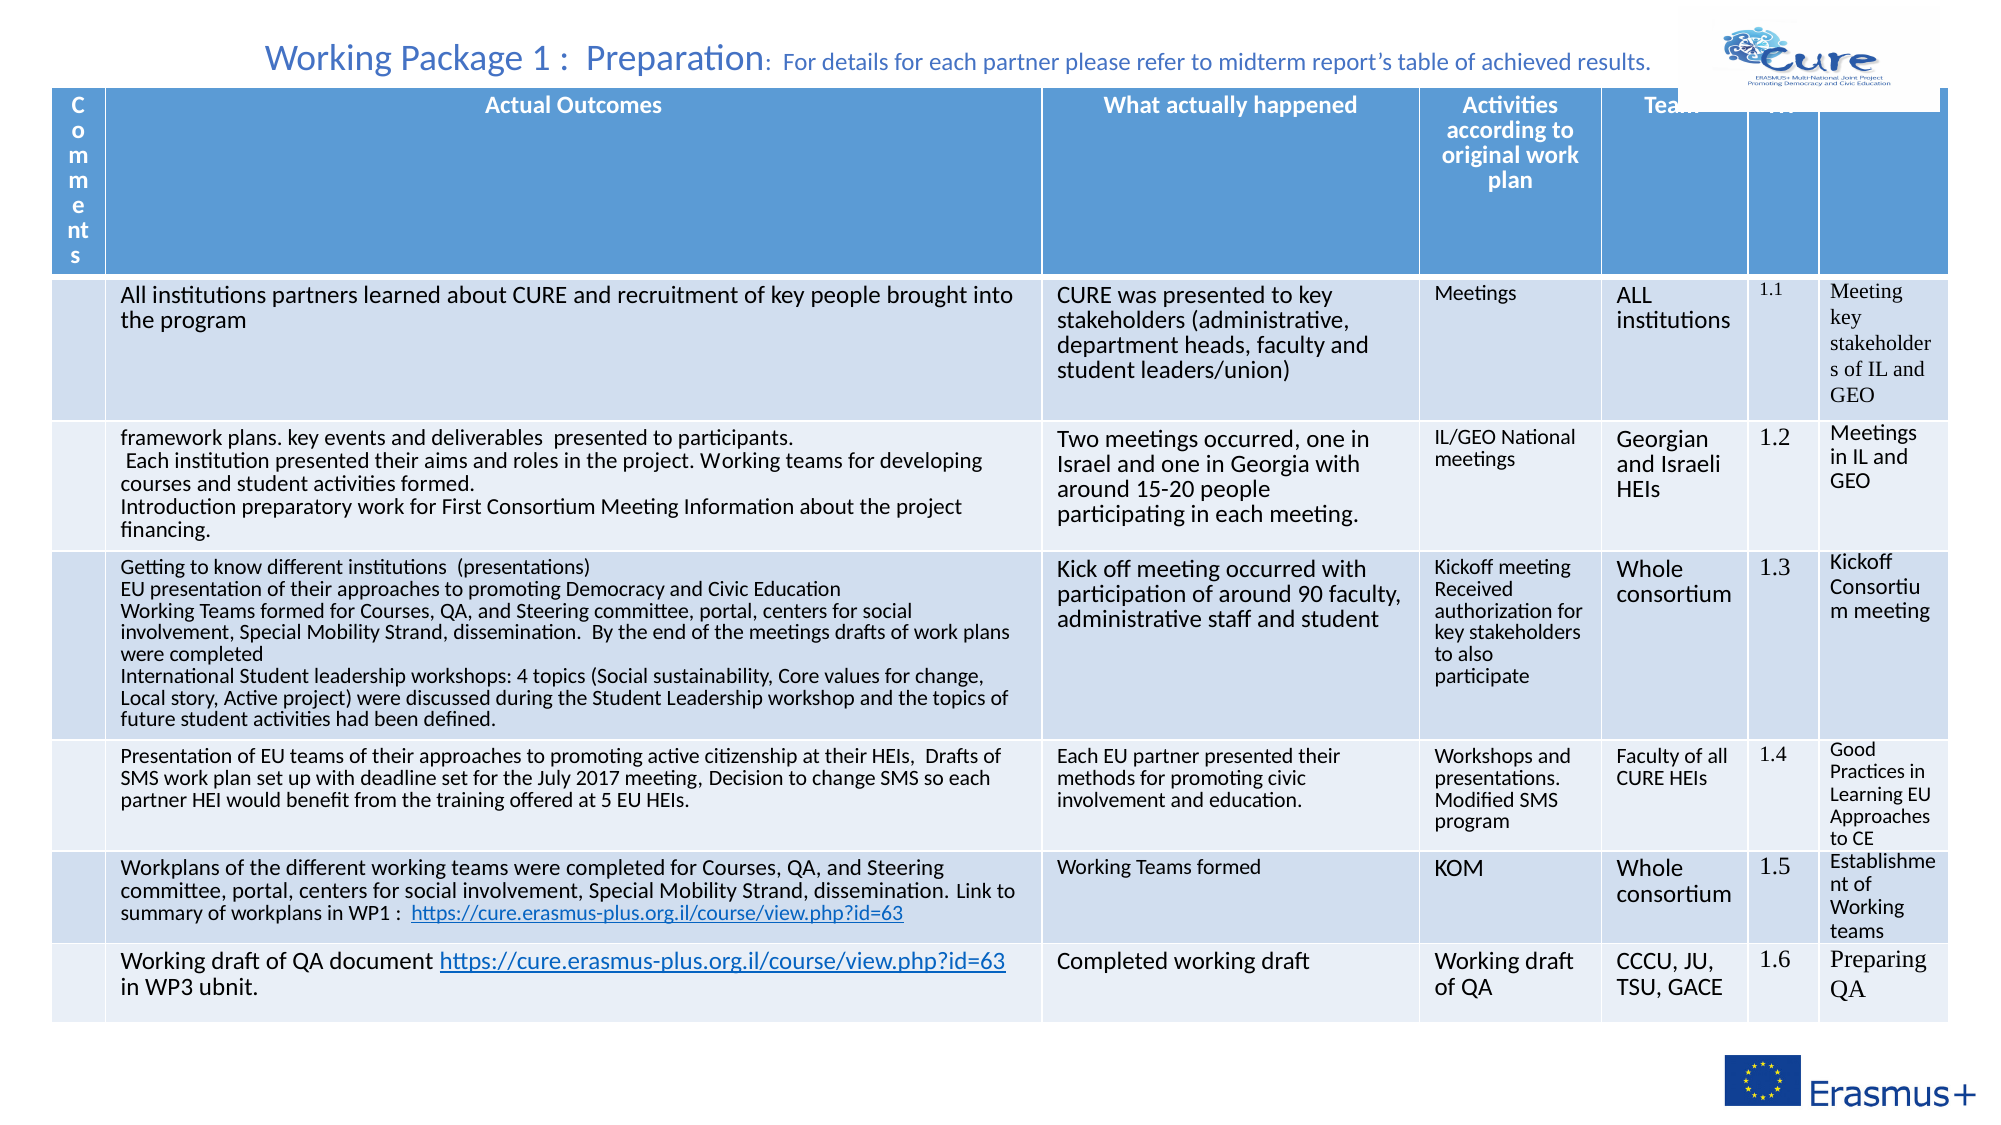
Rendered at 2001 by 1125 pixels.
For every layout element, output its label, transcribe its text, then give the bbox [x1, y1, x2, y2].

table_cell [52, 852, 105, 943]
table_cell Working Teams formed [1043, 852, 1419, 943]
table_cell framework plans. key events and deliverables presented to participants. Each institution presented their aims and roles in the project. Working teams for developing courses and student activities formed. Introduction preparatory work for First Consortium Meeting Information about the project financing. [106, 422, 1041, 550]
table_cell 1.1 [1749, 280, 1818, 420]
table_cell KOM [1420, 852, 1601, 943]
picture [1677, 6, 1940, 112]
table_cell Workshops and presentations. Modified SMS program [1420, 741, 1601, 850]
table_header [1820, 88, 1948, 274]
table_cell Preparing QA [1820, 944, 1948, 1022]
table_cell ALL institutions [1602, 280, 1747, 420]
picture [1710, 1042, 2000, 1125]
table_cell Faculty of all CURE HEIs [1602, 741, 1747, 850]
table_cell [52, 280, 105, 420]
table_cell IL/GEO National meetings [1420, 422, 1601, 550]
table_cell Two meetings occurred, one in Israel and one in Georgia with around 15-20 people participating in each meeting. [1043, 422, 1419, 550]
table_cell Kick off meeting occurred with participation of around 90 faculty, administrative staff and student [1043, 552, 1419, 739]
table_cell 1.2 [1749, 422, 1818, 550]
table_cell Meetings in IL and GEO [1820, 422, 1948, 550]
table_header WP [1749, 112, 1818, 274]
table_cell Kickoff meeting Received authorization for key stakeholders to also participate [1420, 552, 1601, 739]
table_cell Georgian and Israeli HEIs [1602, 422, 1747, 550]
table_cell Each EU partner presented their methods for promoting civic involvement and education. [1043, 741, 1419, 850]
table_cell Good Practices in Learning EU Approaches to CE [1820, 741, 1948, 850]
table_cell All institutions partners learned about CURE and recruitment of key people brought into the program [106, 280, 1041, 420]
table_header Comments [52, 88, 105, 274]
title Working Package 1 : Preparation: For details for each partner please refer to midterm report’s table of achieved results. [78, 0, 1840, 86]
table_cell Whole consortium [1602, 552, 1747, 739]
table_cell Whole consortium [1602, 852, 1747, 943]
table_cell Meetings [1420, 280, 1601, 420]
table_cell Working draft of QA document https://cure.erasmus-plus.org.il/course/view.php?id=63 in WP3 ubnit. [106, 944, 1041, 1022]
table_cell 1.4 [1749, 741, 1818, 850]
table_cell Meeting key stakeholders of IL and GEO [1820, 280, 1948, 420]
table_cell Presentation of EU teams of their approaches to promoting active citizenship at their HEIs, Drafts of SMS work plan set up with deadline set for the July 2017 meeting, Decision to change SMS so each partner HEI would benefit from the training offered at 5 EU HEIs. [106, 741, 1041, 850]
table_cell [52, 741, 105, 850]
table_cell [52, 422, 105, 550]
table_header What actually happened [1043, 88, 1419, 274]
table_header Actual Outcomes [106, 88, 1041, 274]
table_cell Kickoff Consortium meeting [1820, 552, 1948, 739]
table_cell 1.6 [1749, 944, 1818, 1022]
table_cell Establishment of Working teams [1820, 852, 1948, 943]
table_cell Getting to know different institutions (presentations) EU presentation of their approaches to promoting Democracy and Civic Education Working Teams formed for Courses, QA, and Steering committee, portal, centers for social involvement, Special Mobility Strand, dissemination. By the end of the meetings drafts of work plans were completed International Student leadership workshops: 4 topics (Social sustainability, Core values for change, Local story, Active project) were discussed during the Student Leadership workshop and the topics of future student activities had been defined. [106, 552, 1041, 739]
table_cell Completed working draft [1043, 944, 1419, 1022]
table_cell 1.5 [1749, 852, 1818, 943]
table_cell CURE was presented to key stakeholders (administrative, department heads, faculty and student leaders/union) [1043, 280, 1419, 420]
table_cell Workplans of the different working teams were completed for Courses, QA, and Steering committee, portal, centers for social involvement, Special Mobility Strand, dissemination. Link to summary of workplans in WP1 : https://cure.erasmus-plus.org.il/course/view.php?id=63 [106, 852, 1041, 943]
table_header Team [1602, 88, 1747, 274]
table_cell [52, 552, 105, 739]
table_cell CCCU, JU, TSU, GACE [1602, 944, 1747, 1022]
table_cell 1.3 [1749, 552, 1818, 739]
table_header Activities according to original work plan [1420, 88, 1601, 274]
table_cell Working draft of QA [1420, 944, 1601, 1022]
table_cell [52, 944, 105, 1022]
